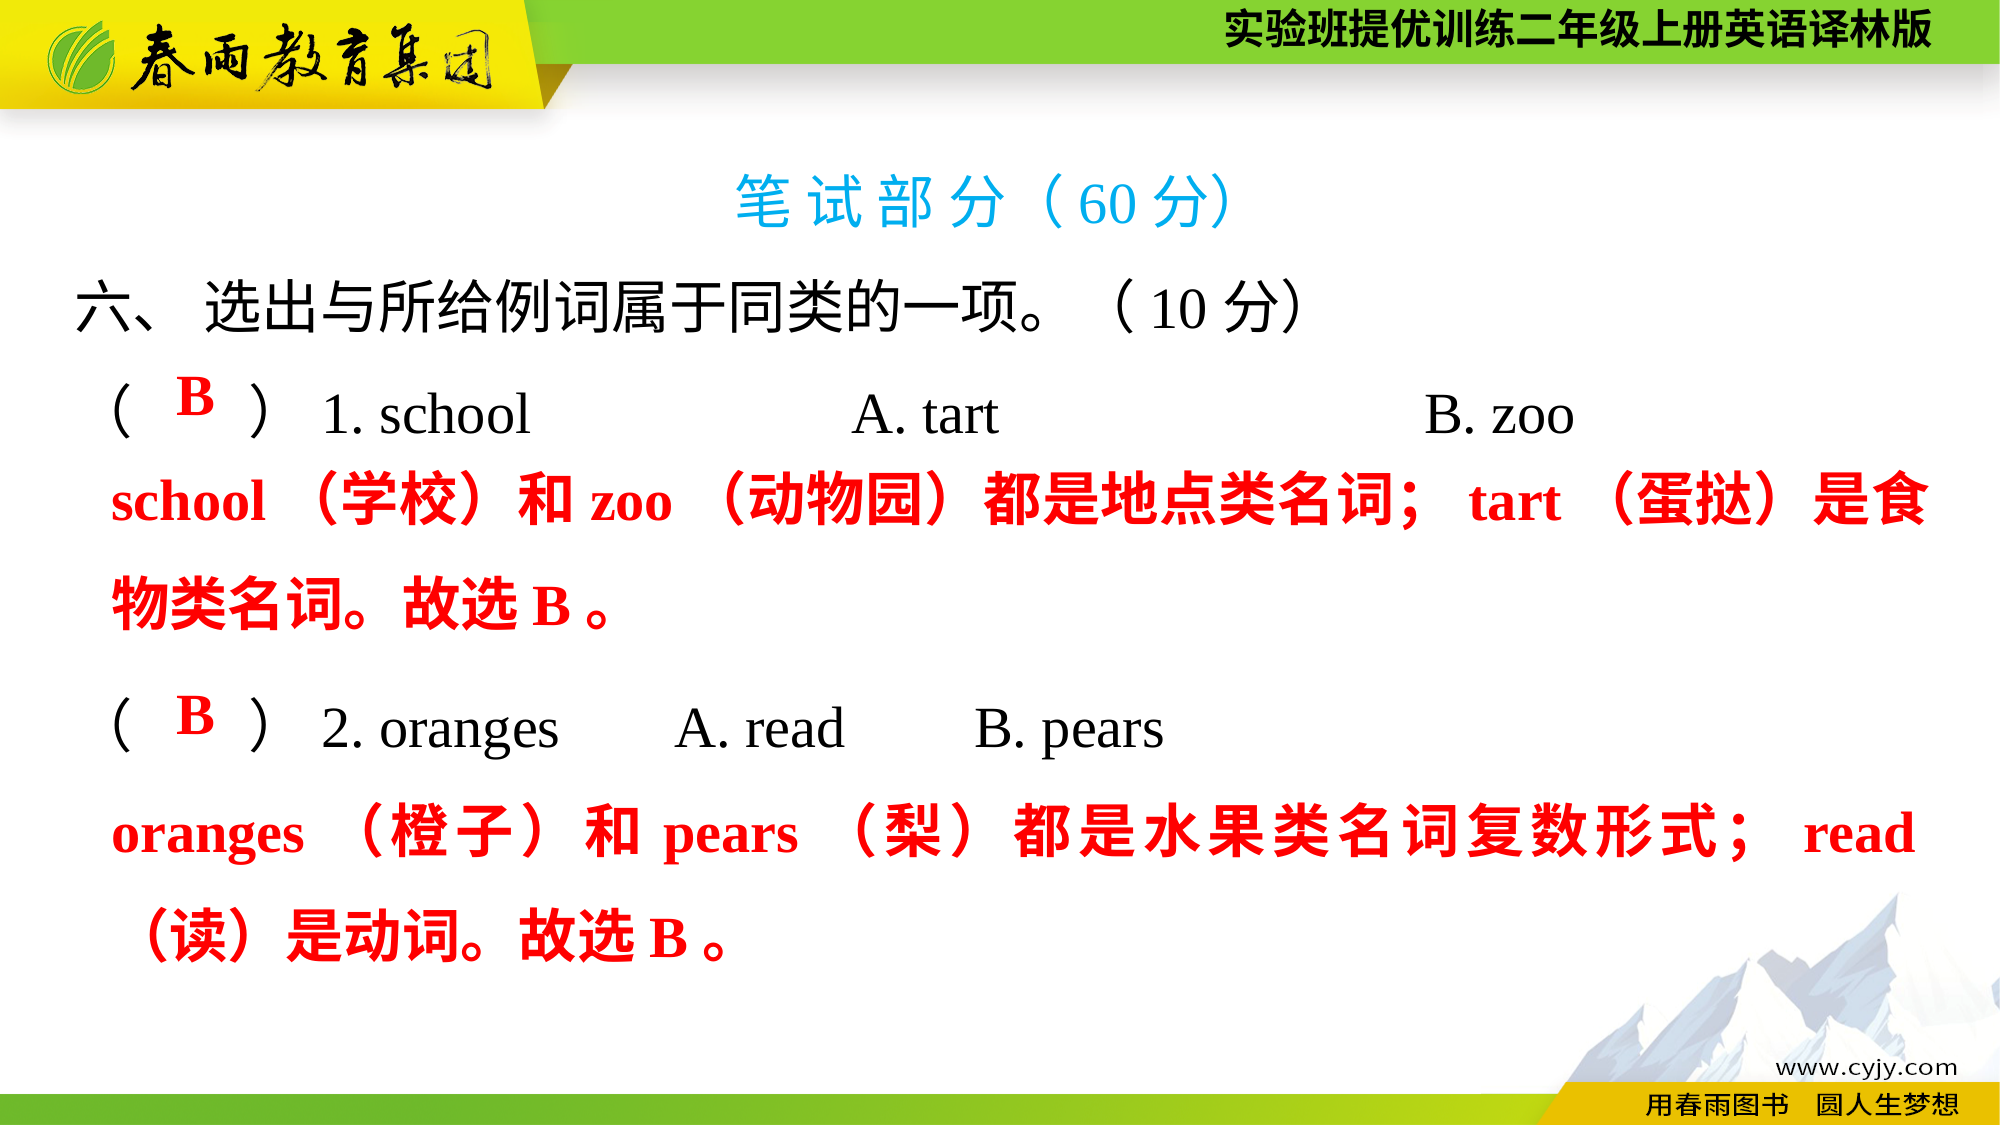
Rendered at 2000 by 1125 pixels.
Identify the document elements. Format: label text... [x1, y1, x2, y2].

picture [0, 0, 2000, 1125]
text_box B [161, 349, 231, 419]
text_box school（学校）和zoo（动物园）都是地点类名词；tart（蛋挞）是食物类名词。故选B。 [96, 419, 1945, 645]
text_box B [161, 668, 231, 751]
text_box oranges（橙子）和pears（梨）都是水果类名词复数形式；read（读）是动词。故选B。 [96, 751, 1945, 977]
list 笔 试 部 分（60分） 六、 选出与所给例词属于同类的一项。（10分） （ ）1. school A. tart B. zoo （ ）2. oranges A. read B. pears [59, 122, 1944, 774]
